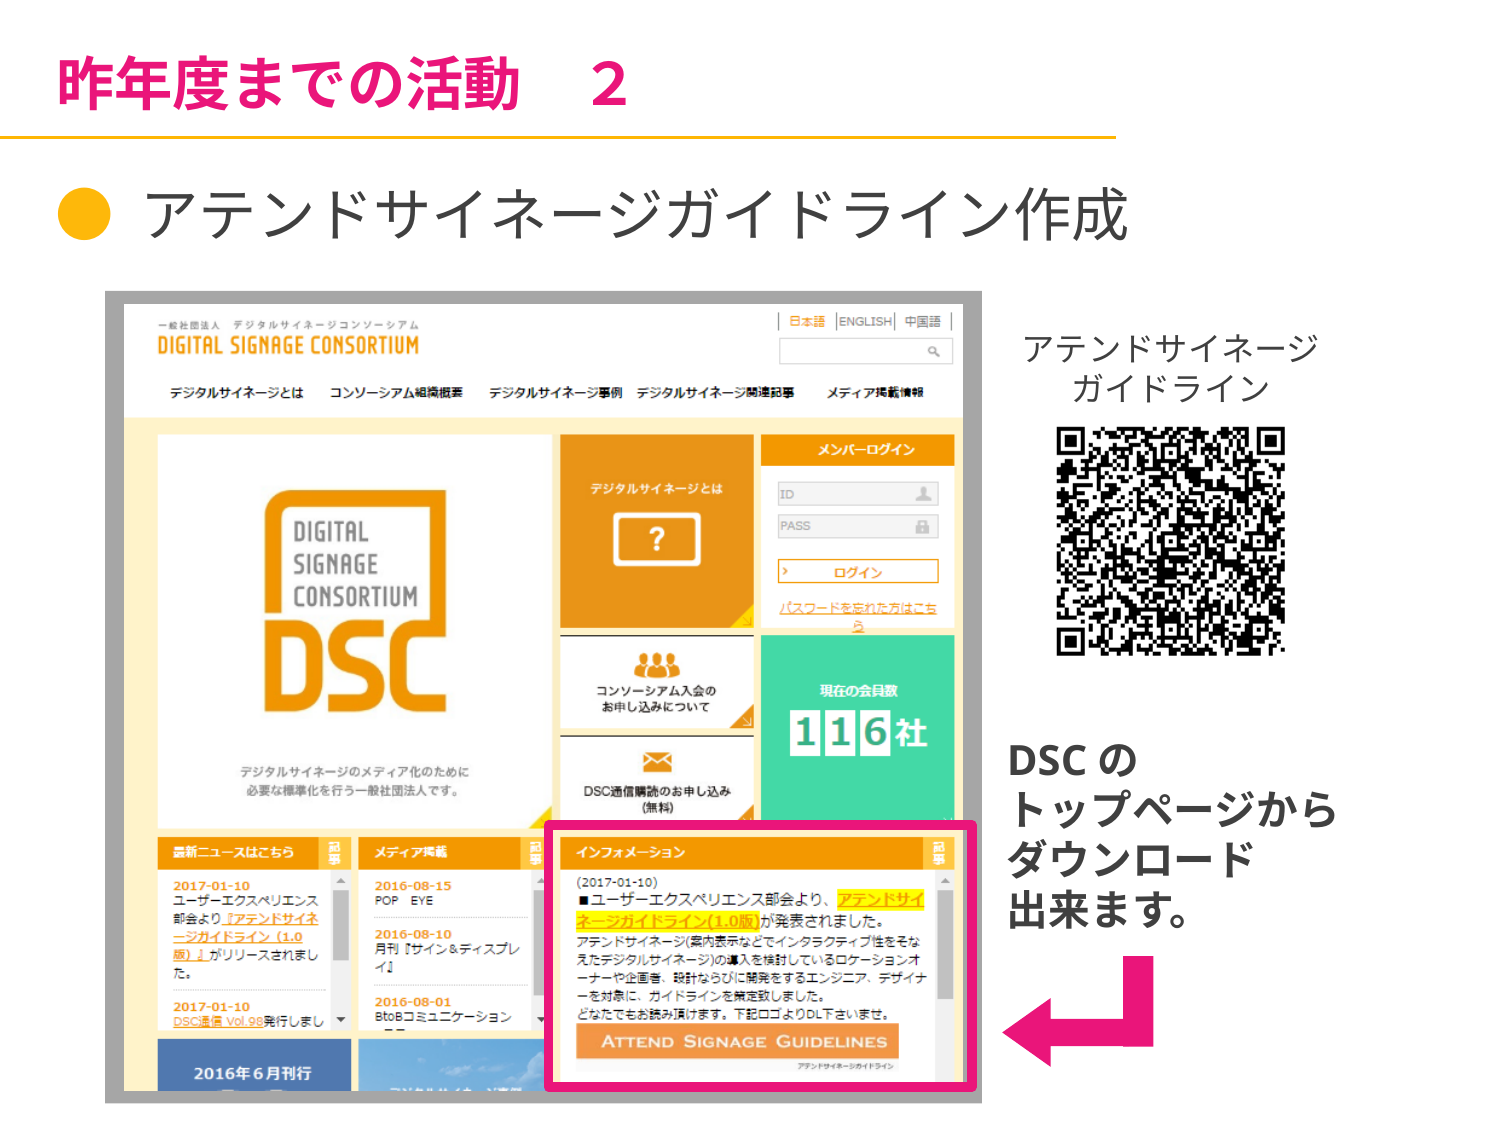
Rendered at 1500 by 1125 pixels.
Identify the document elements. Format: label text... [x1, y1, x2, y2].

text_box ● アテンドサイネージガイドライン作成 [40, 171, 1471, 256]
text_box 昨年度までの活動 ２ [41, 39, 1471, 125]
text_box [104, 290, 1407, 1104]
